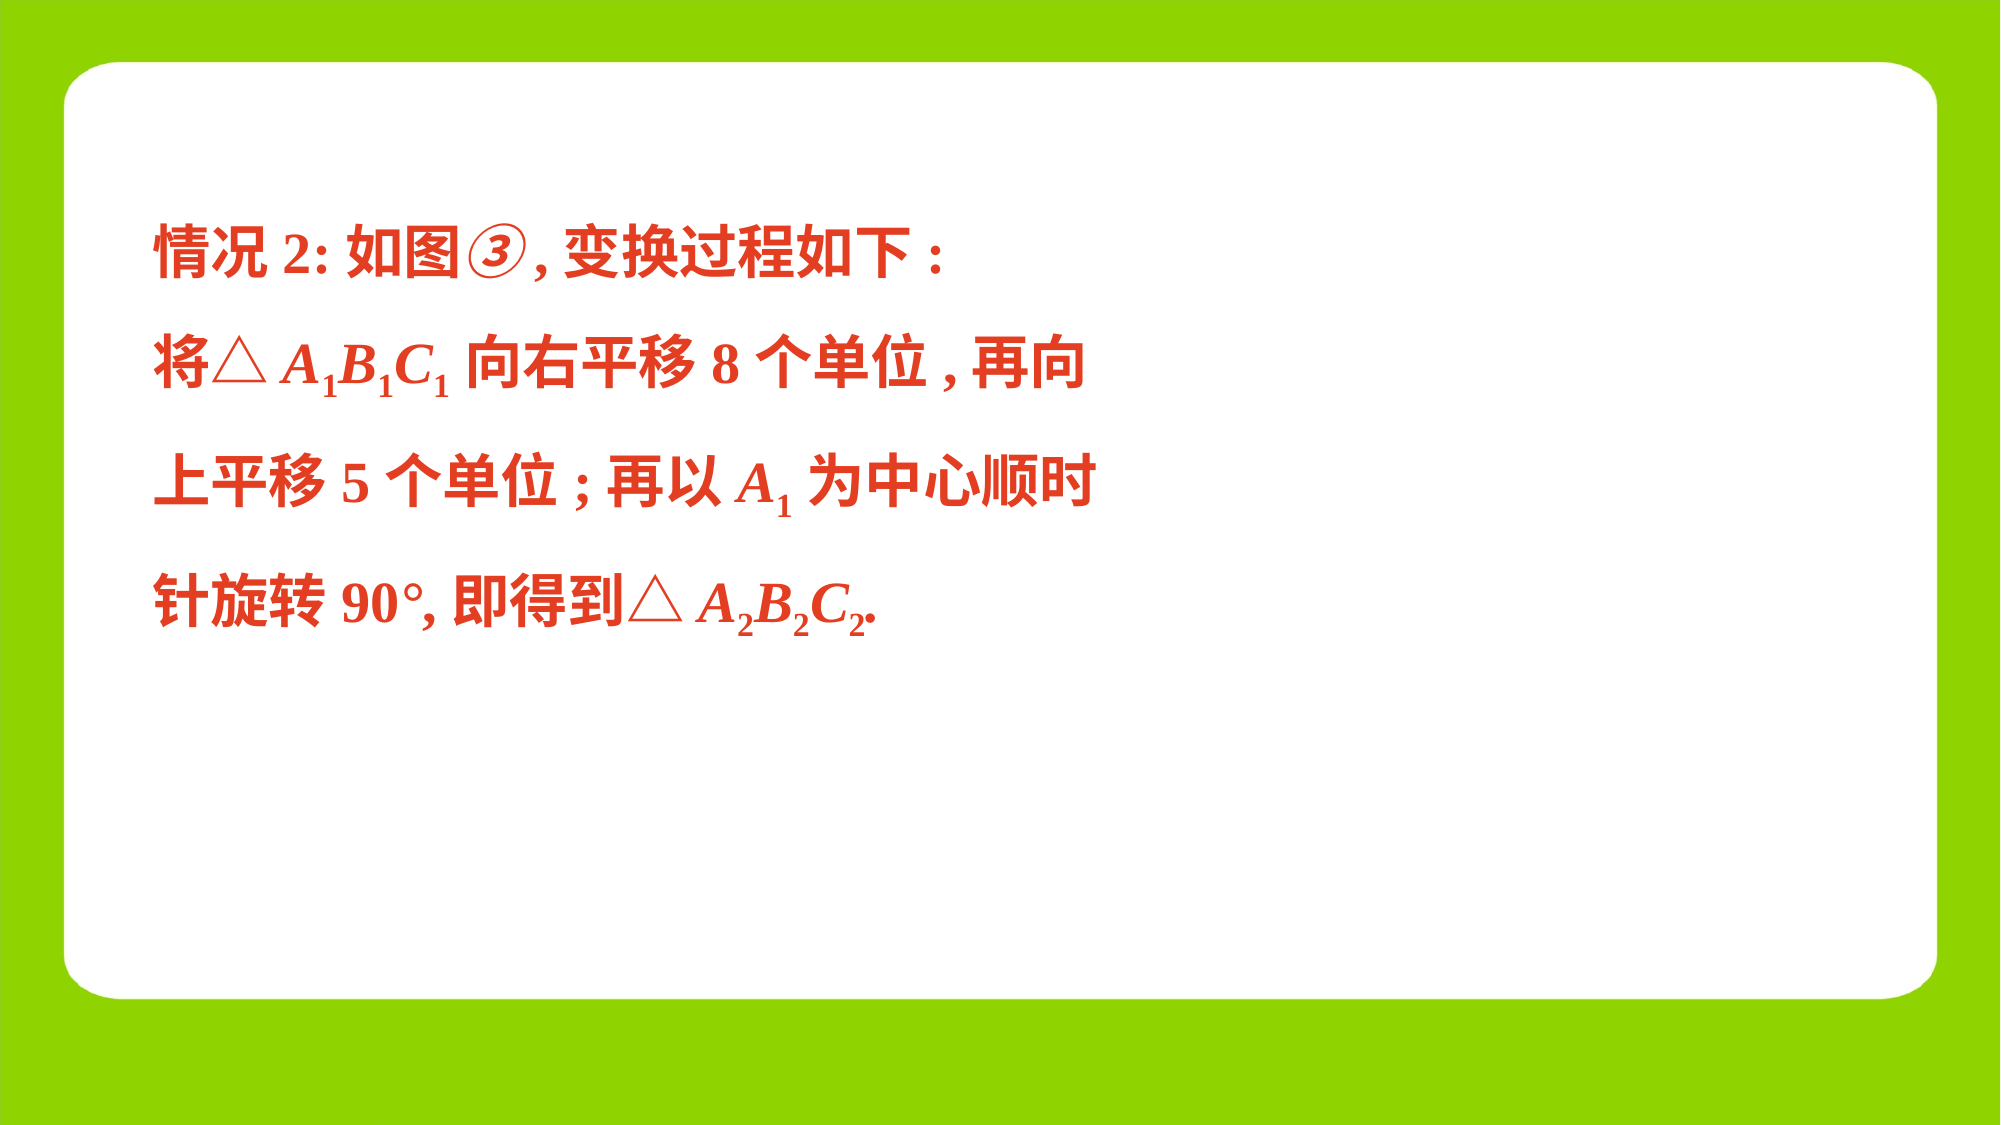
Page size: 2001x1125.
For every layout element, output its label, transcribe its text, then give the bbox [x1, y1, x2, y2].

text_box 情况2:如图③,变换过程如下: 将△A1B1C1向右平移8个单位,再向上平移5个单位;再以A1为中心顺时针旋转90°,即得到△A2B2C2. [137, 172, 1152, 651]
picture [0, 0, 2001, 1125]
